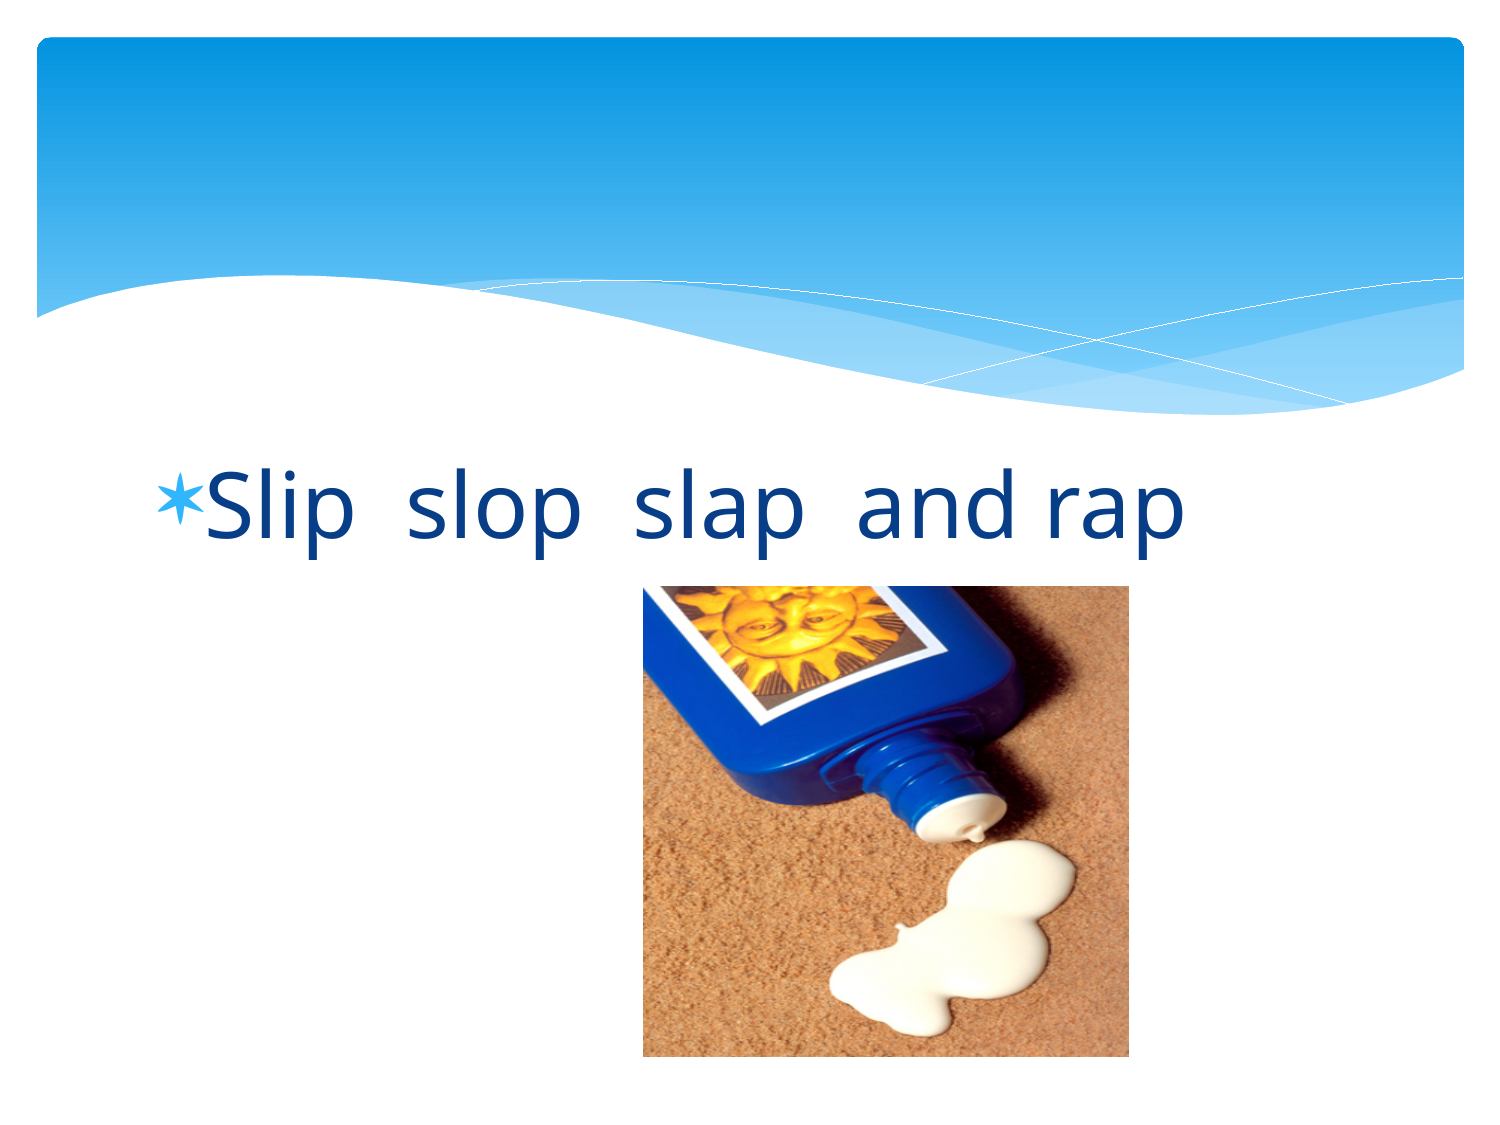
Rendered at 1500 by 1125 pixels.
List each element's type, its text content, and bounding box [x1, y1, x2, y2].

list Slip slop slap and rap [143, 438, 1359, 1005]
picture [643, 585, 1129, 1057]
